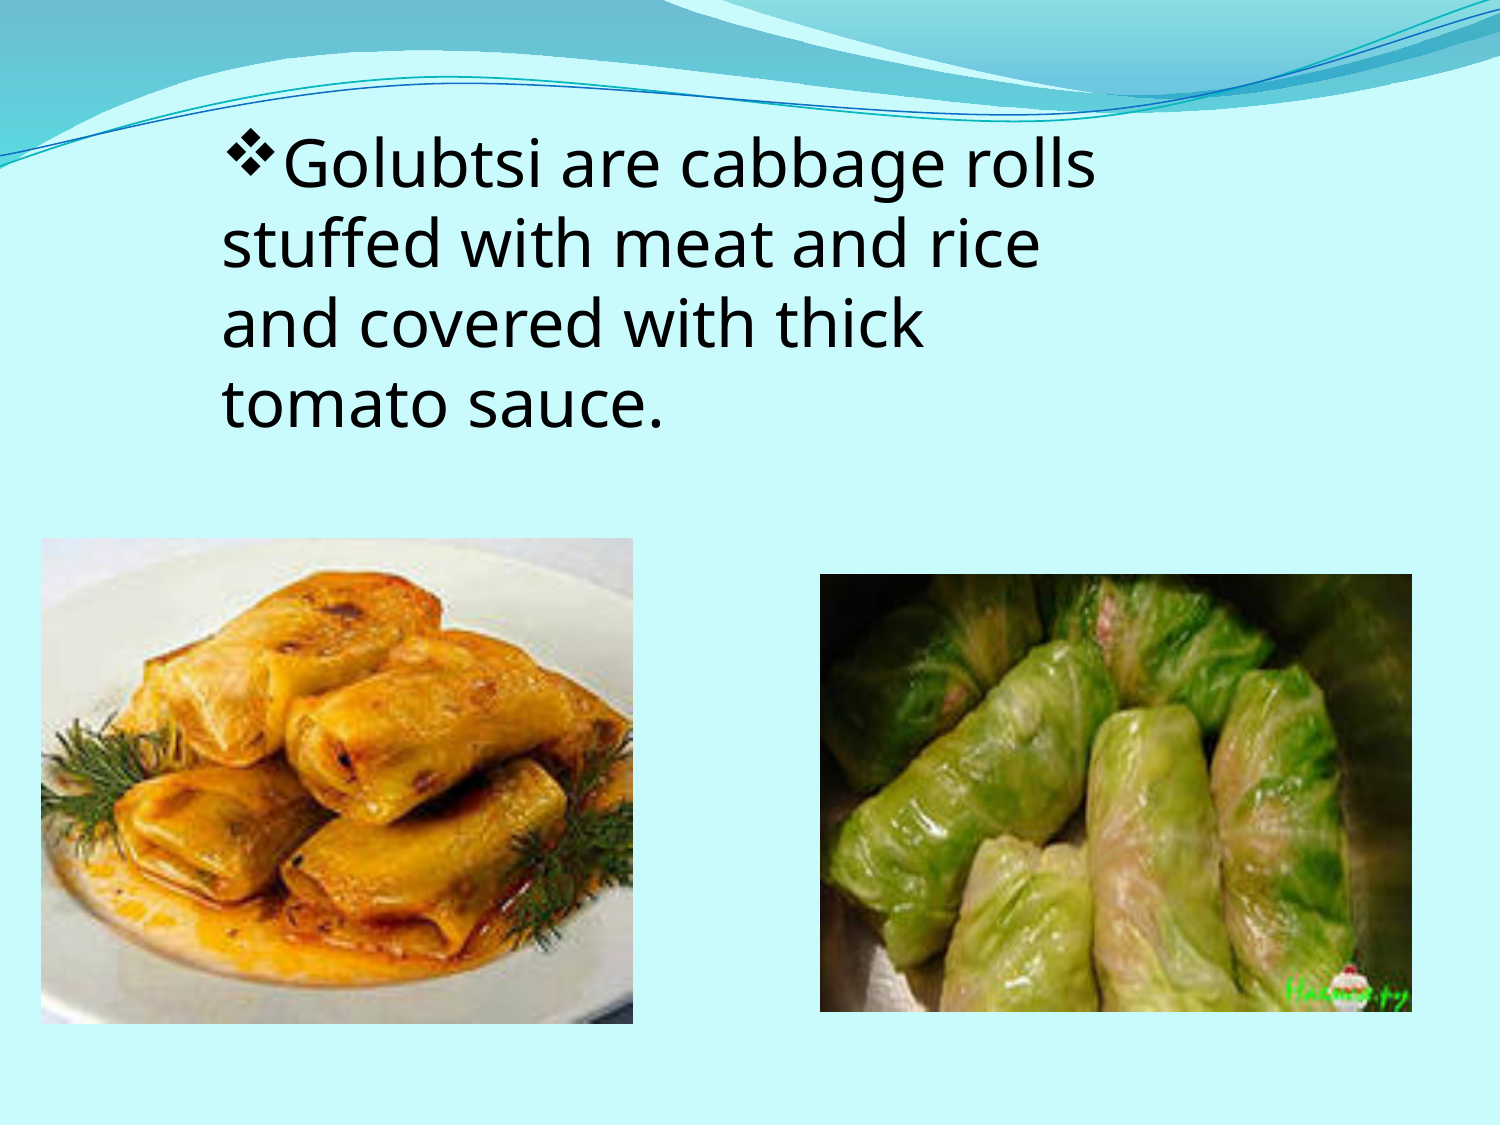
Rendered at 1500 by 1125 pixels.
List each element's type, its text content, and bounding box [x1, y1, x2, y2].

picture [41, 538, 633, 1024]
text_box Golubtsi are cabbage rolls stuffed with meat and rice and covered with thick tomato sauce. [206, 113, 1125, 449]
picture [820, 574, 1412, 1012]
